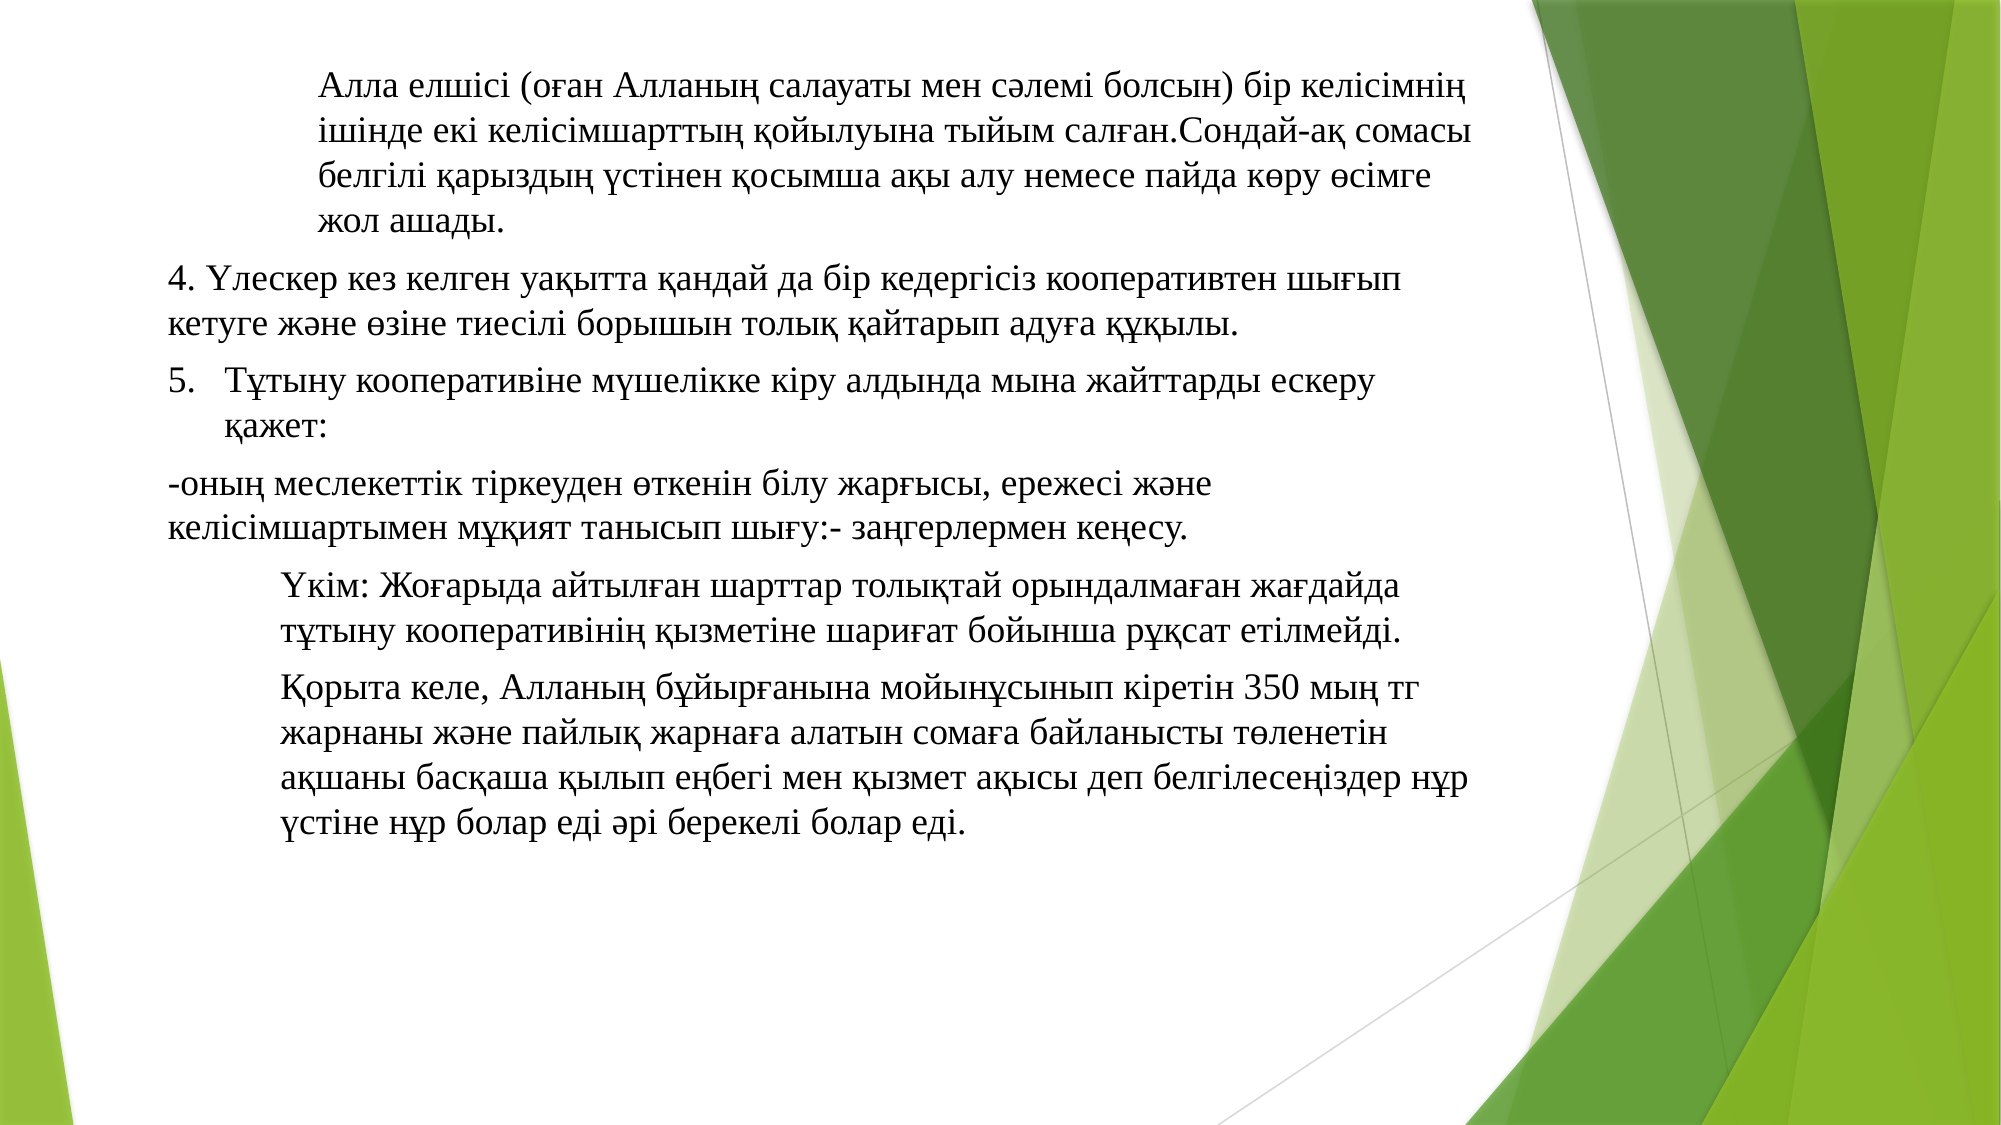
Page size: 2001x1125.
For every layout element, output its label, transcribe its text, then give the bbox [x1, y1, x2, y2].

text_box Алла елшісі (оған Алланың салауаты мен сәлемі болсын) бір келісімнің ішінде екі келісімшарттың қойылуына тыйым салған.Сондай-ақ сомасы белгілі қарыздың үстінен қосымша ақы алу немесе пайда көру өсімге жол ашады. 4. Үлескер кез келген уақытта қандай да бір кедергісіз кооперативтен шығып кетуге және өзіне тиесілі борышын толық қайтарып адуға құқылы. Тұтыну кооперативіне мүшелікке кіру алдында мына жайттарды ескеру қажет: -оның меслекеттік тіркеуден өткенін білу жарғысы, ережесі және келісімшартымен мұқият танысып шығу:- заңгерлермен кеңесу. Үкім: Жоғарыда айтылған шарттар толықтай орындалмаған жағдайда тұтыну кооперативінің қызметіне шариғат бойынша рұқсат етілмейді. Қорыта келе, Алланың бұйырғанына мойынұсынып кіретін 350 мың тг жарнаны және пайлық жарнаға алатын сомаға байланысты төленетін ақшаны басқаша қылып еңбегі мен қызмет ақысы деп белгілесеңіздер нұр үстіне нұр болар еді әрі берекелі болар еді. [153, 52, 1500, 850]
